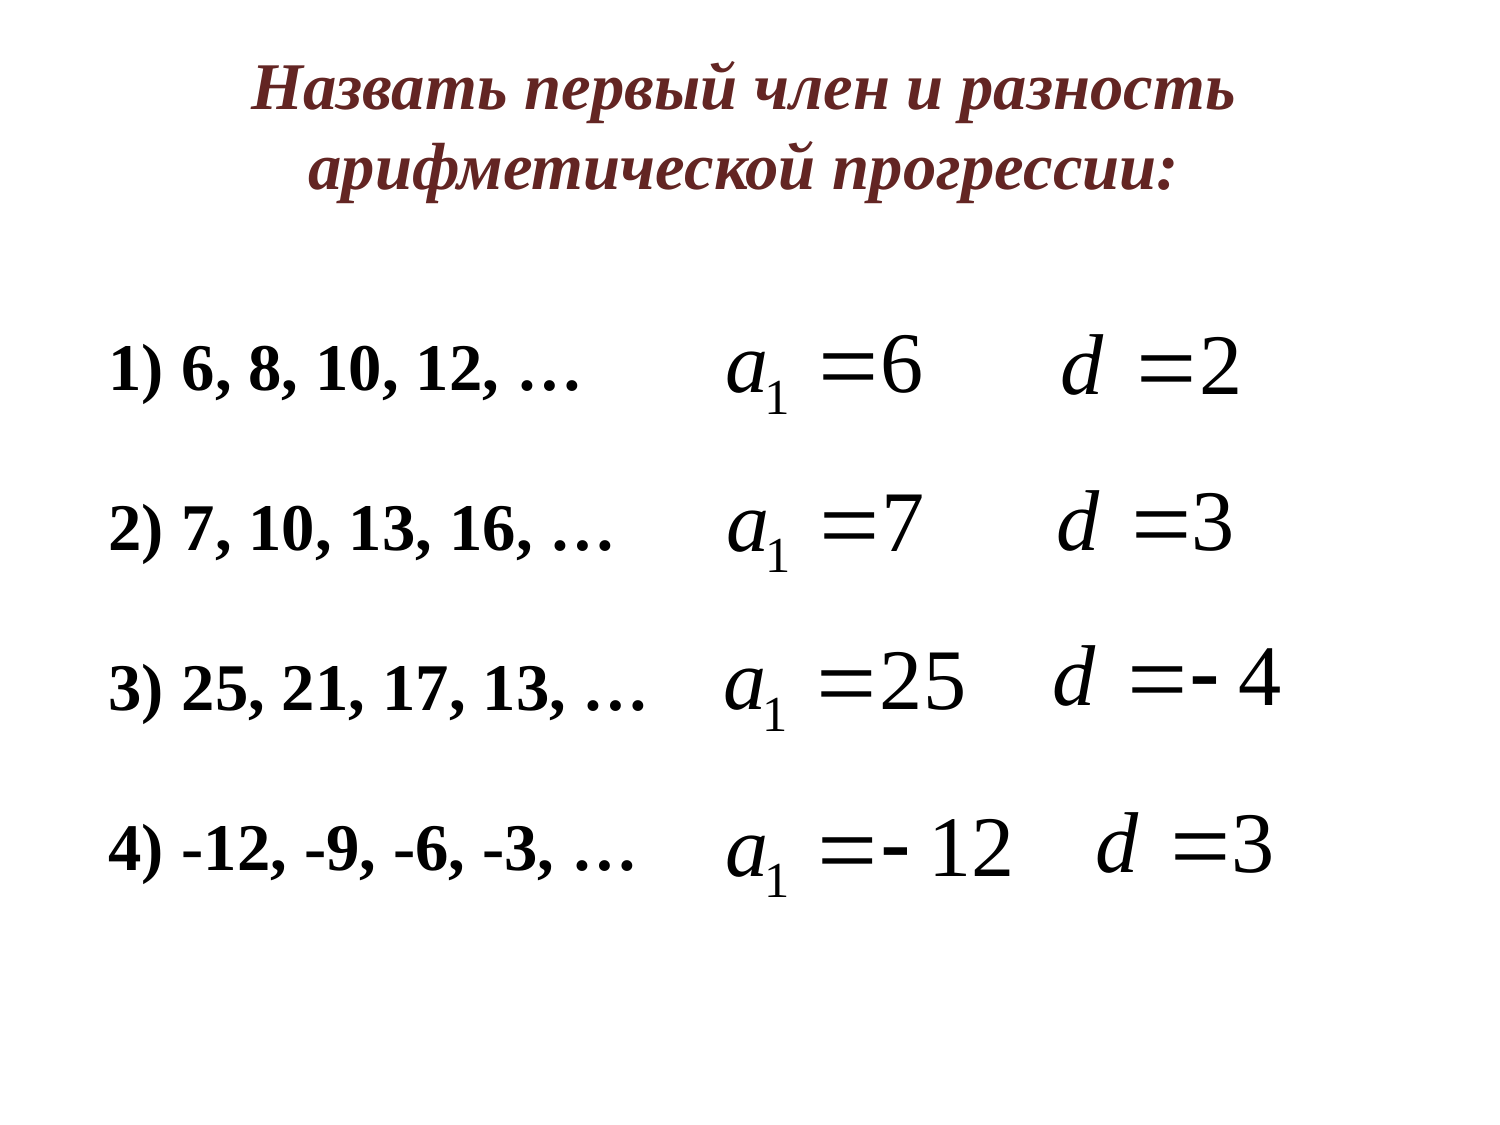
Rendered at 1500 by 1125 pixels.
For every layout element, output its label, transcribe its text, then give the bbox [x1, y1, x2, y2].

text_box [1047, 315, 1257, 417]
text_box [713, 464, 937, 588]
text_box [712, 789, 1029, 913]
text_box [1042, 471, 1245, 573]
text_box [712, 306, 936, 429]
text_box Назвать первый член и разность арифметической прогрессии: [46, 35, 1442, 210]
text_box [1038, 626, 1298, 728]
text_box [710, 623, 977, 746]
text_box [1082, 793, 1284, 895]
text_box 6, 8, 10, 12, … 7, 10, 13, 16, … 25, 21, 17, 13, … -12, -9, -6, -3, … [93, 316, 715, 891]
